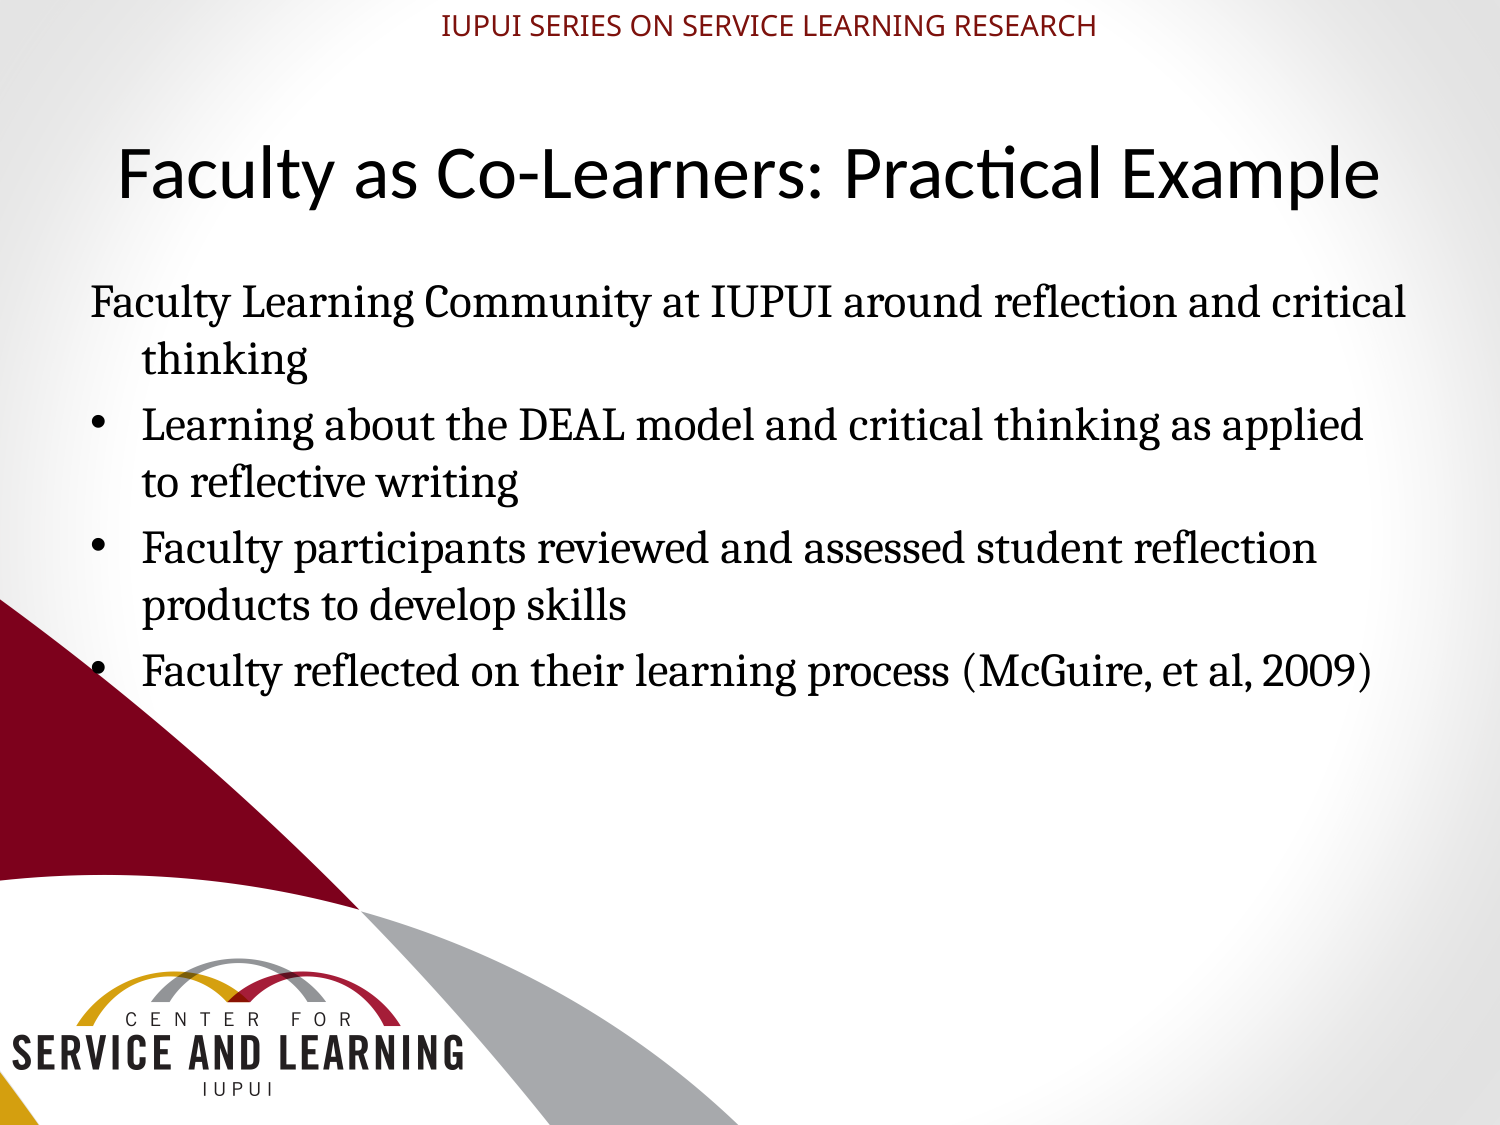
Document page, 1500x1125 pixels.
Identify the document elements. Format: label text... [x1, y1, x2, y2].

title Faculty as Co-Learners: Practical Example [75, 74, 1425, 262]
text_box IUPUI SERIES ON SERVICE LEARNING RESEARCH [381, 0, 1159, 50]
list Faculty Learning Community at IUPUI around reflection and critical thinking Learning about the DEAL model and critical thinking as applied to reflective writing Faculty participants reviewed and assessed student reflection products to develop skills Faculty reflected on their learning process (McGuire, et al, 2009) [75, 262, 1425, 747]
picture [0, 0, 1500, 1125]
